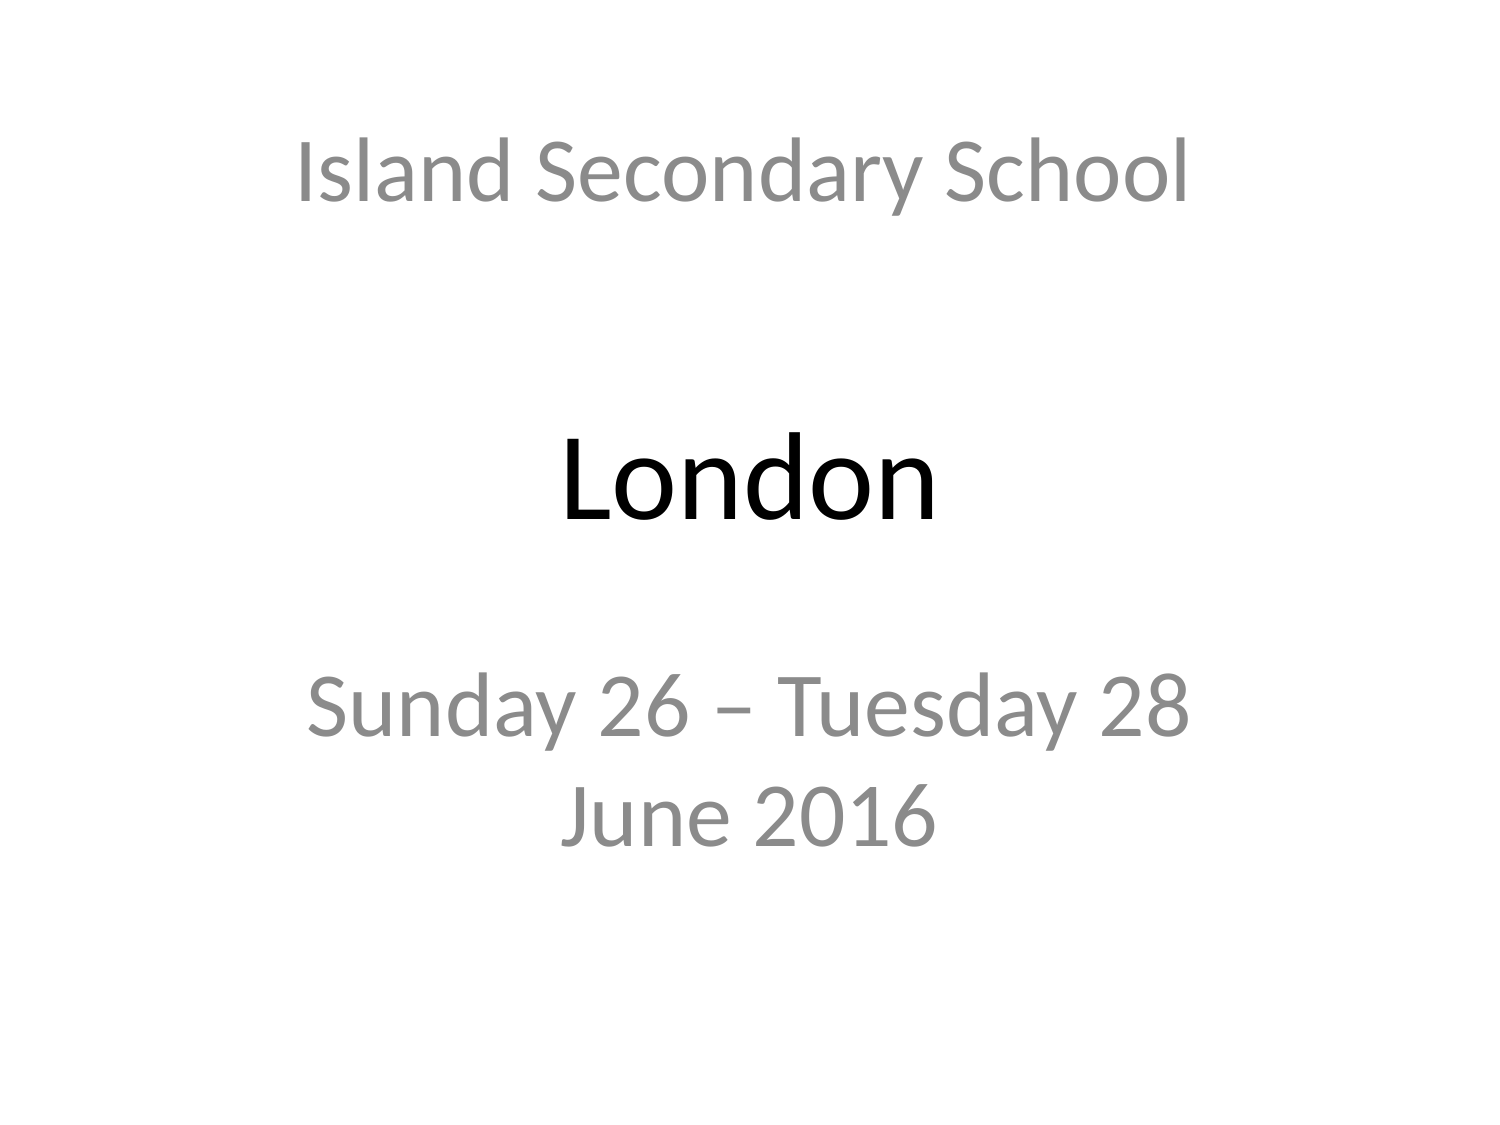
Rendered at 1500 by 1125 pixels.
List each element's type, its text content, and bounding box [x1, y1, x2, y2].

title London [112, 349, 1388, 591]
text_box Island Secondary School [242, 101, 1247, 246]
subtitle Sunday 26 – Tuesday 28 June 2016 [225, 637, 1275, 925]
